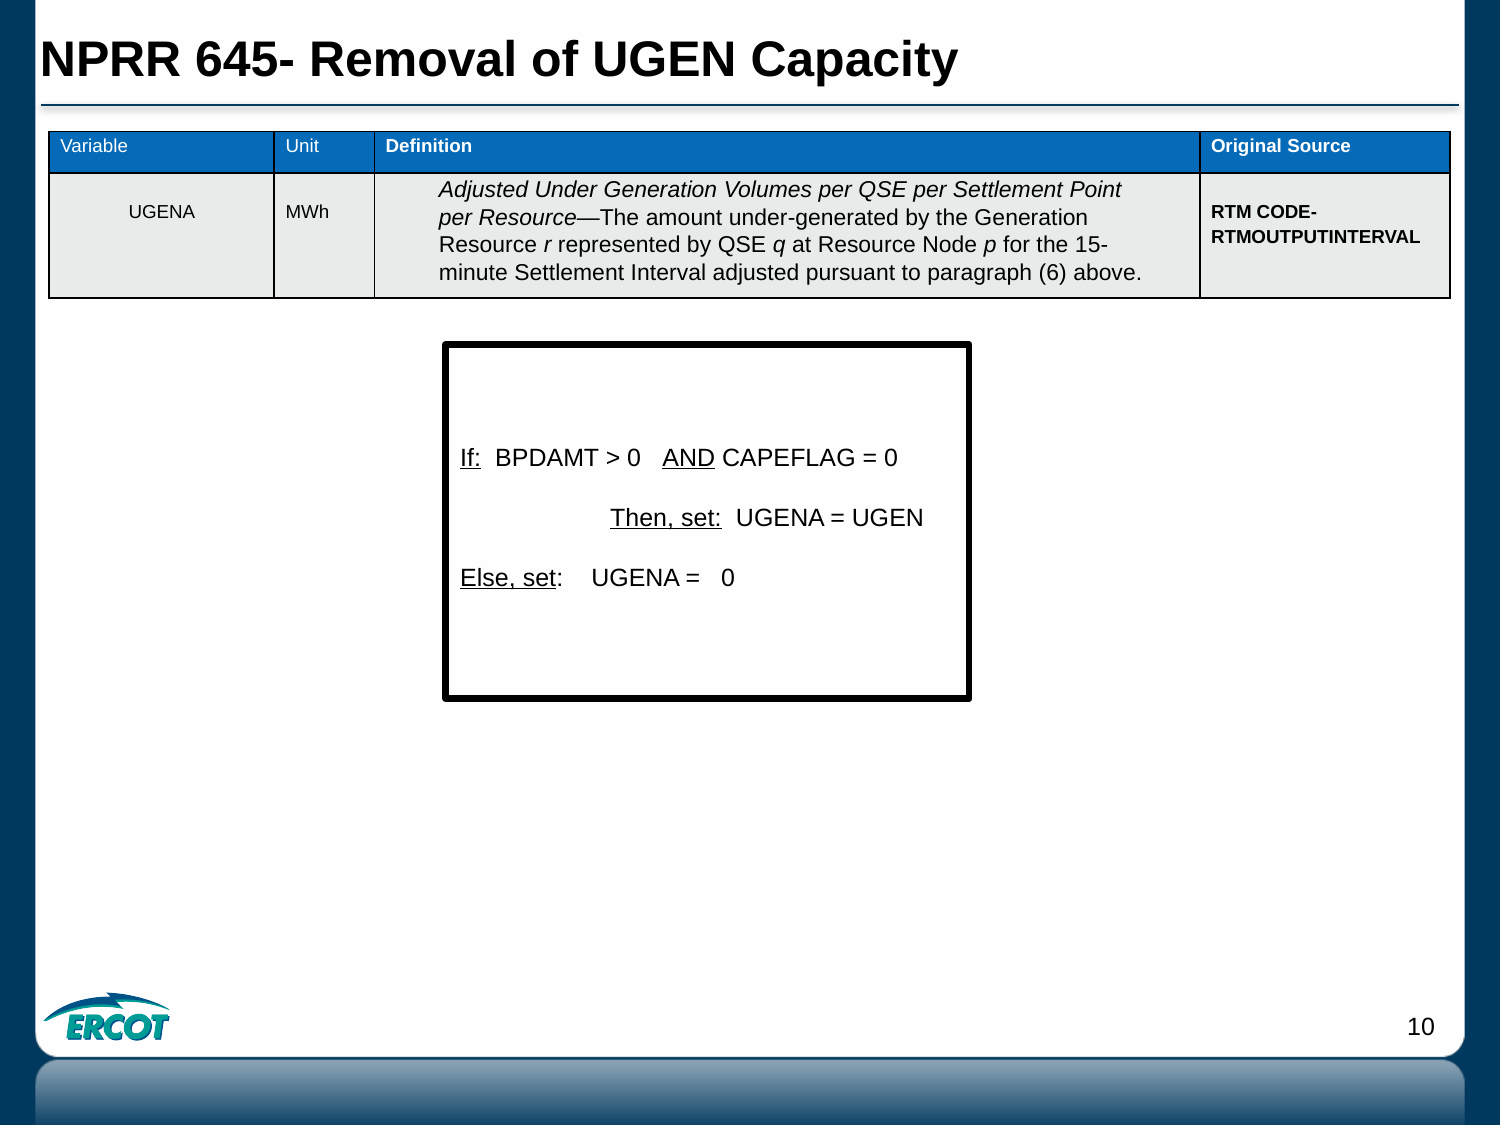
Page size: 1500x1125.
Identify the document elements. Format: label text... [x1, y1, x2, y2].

text_box Adjusted Under Generation Volumes per QSE per Settlement Point per Resource—The amount under-generated by the Generation Resource r represented by QSE q at Resource Node p for the 15-minute Settlement Interval adjusted pursuant to paragraph (6) above. [424, 167, 1175, 293]
title NPRR 645- Removal of UGEN Capacity [24, 0, 1450, 113]
table_header Variable [50, 132, 273, 172]
table_cell [375, 174, 1199, 297]
table_cell MWh [275, 174, 374, 297]
text_box If: BPDAMT > 0 AND CAPEFLAG = 0 Then, set: UGENA = UGEN Else, set: UGENA = 0 [445, 344, 970, 699]
table_header Original Source [1201, 132, 1449, 172]
table_cell RTM CODE- RTMOUTPUTINTERVAL [1201, 174, 1449, 297]
table_cell UGENA [50, 174, 273, 297]
table_header Definition [375, 132, 1199, 172]
picture [35, 0, 1465, 1125]
table_header Unit [275, 132, 374, 172]
